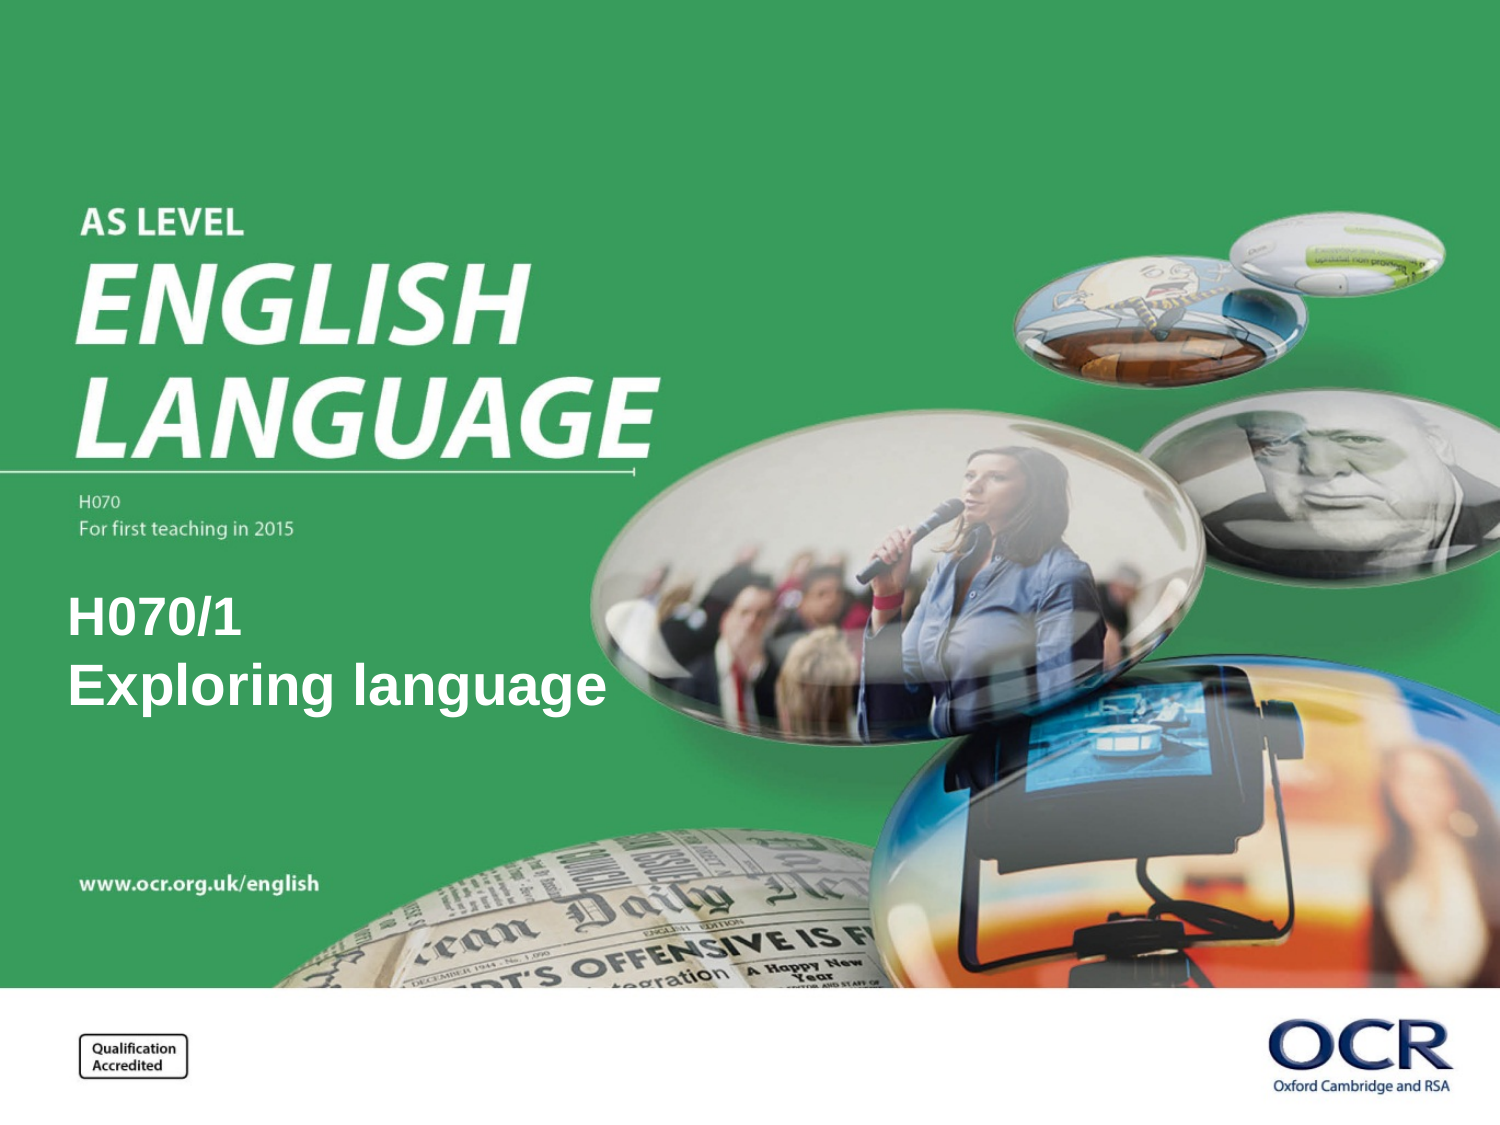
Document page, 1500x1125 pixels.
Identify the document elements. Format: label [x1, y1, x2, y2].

list [0, 0, 1500, 1125]
